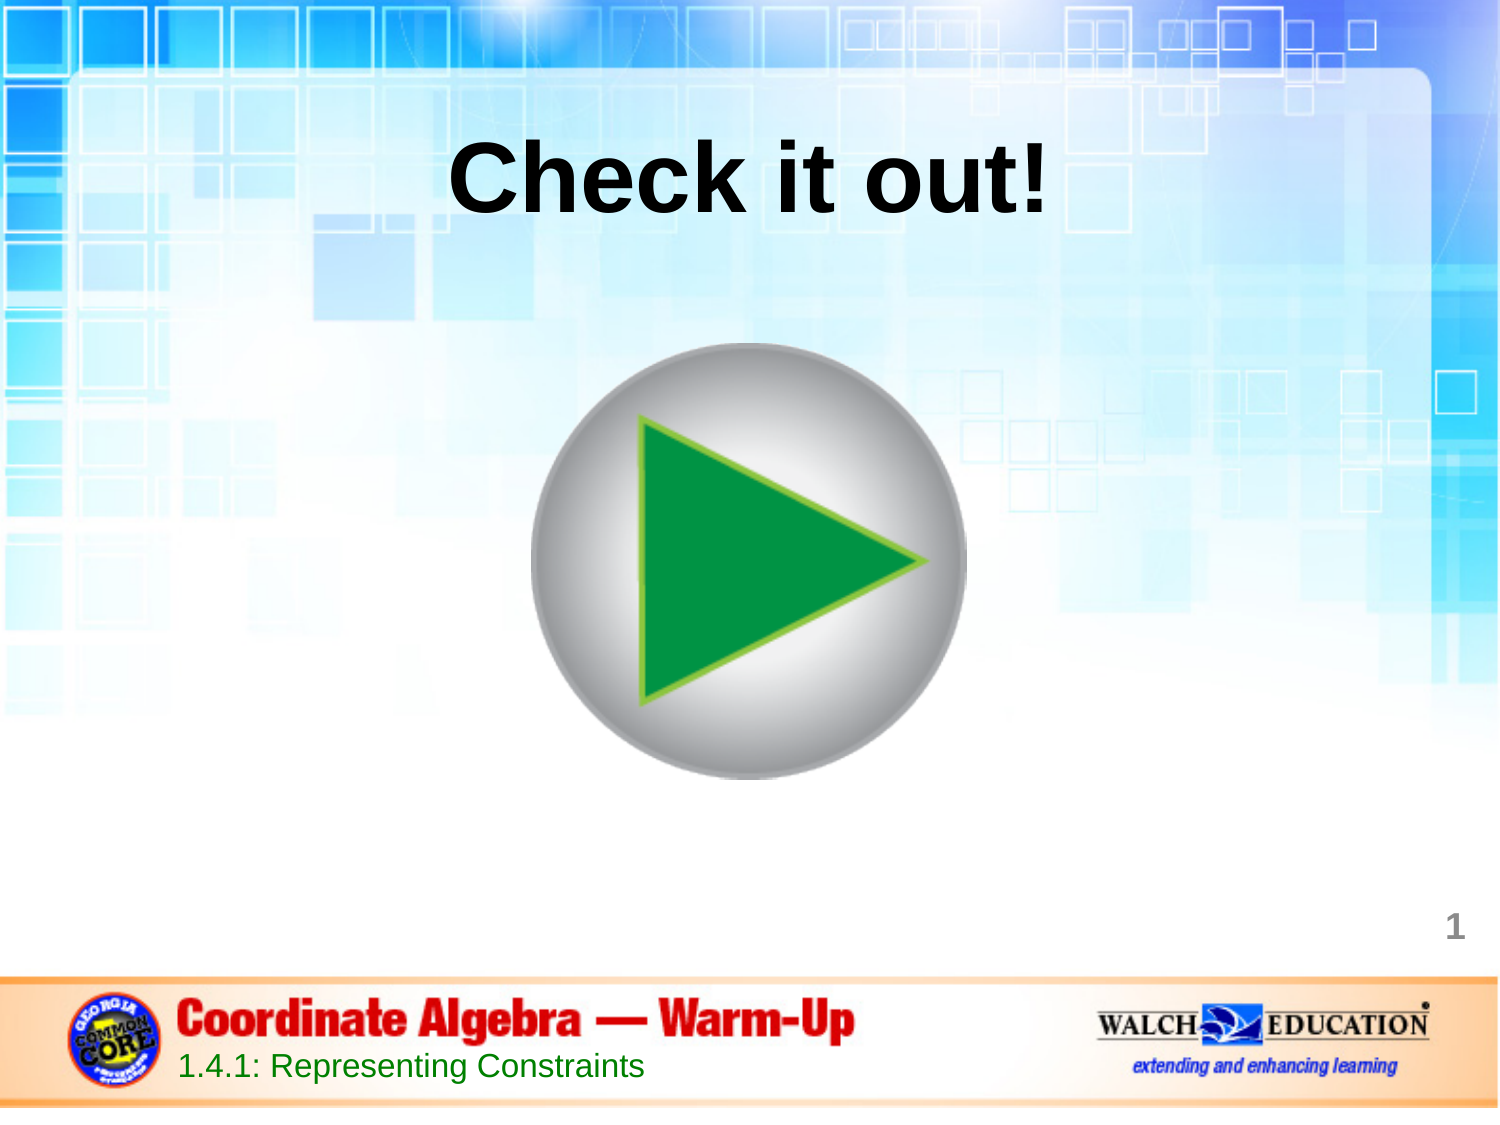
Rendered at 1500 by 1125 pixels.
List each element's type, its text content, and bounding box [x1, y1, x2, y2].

list 1.4.1: Representing Constraints [162, 1036, 1070, 1080]
picture [0, 0, 1500, 1108]
slide_number 1 [1361, 901, 1481, 949]
subtitle Check it out! [105, 105, 1394, 925]
